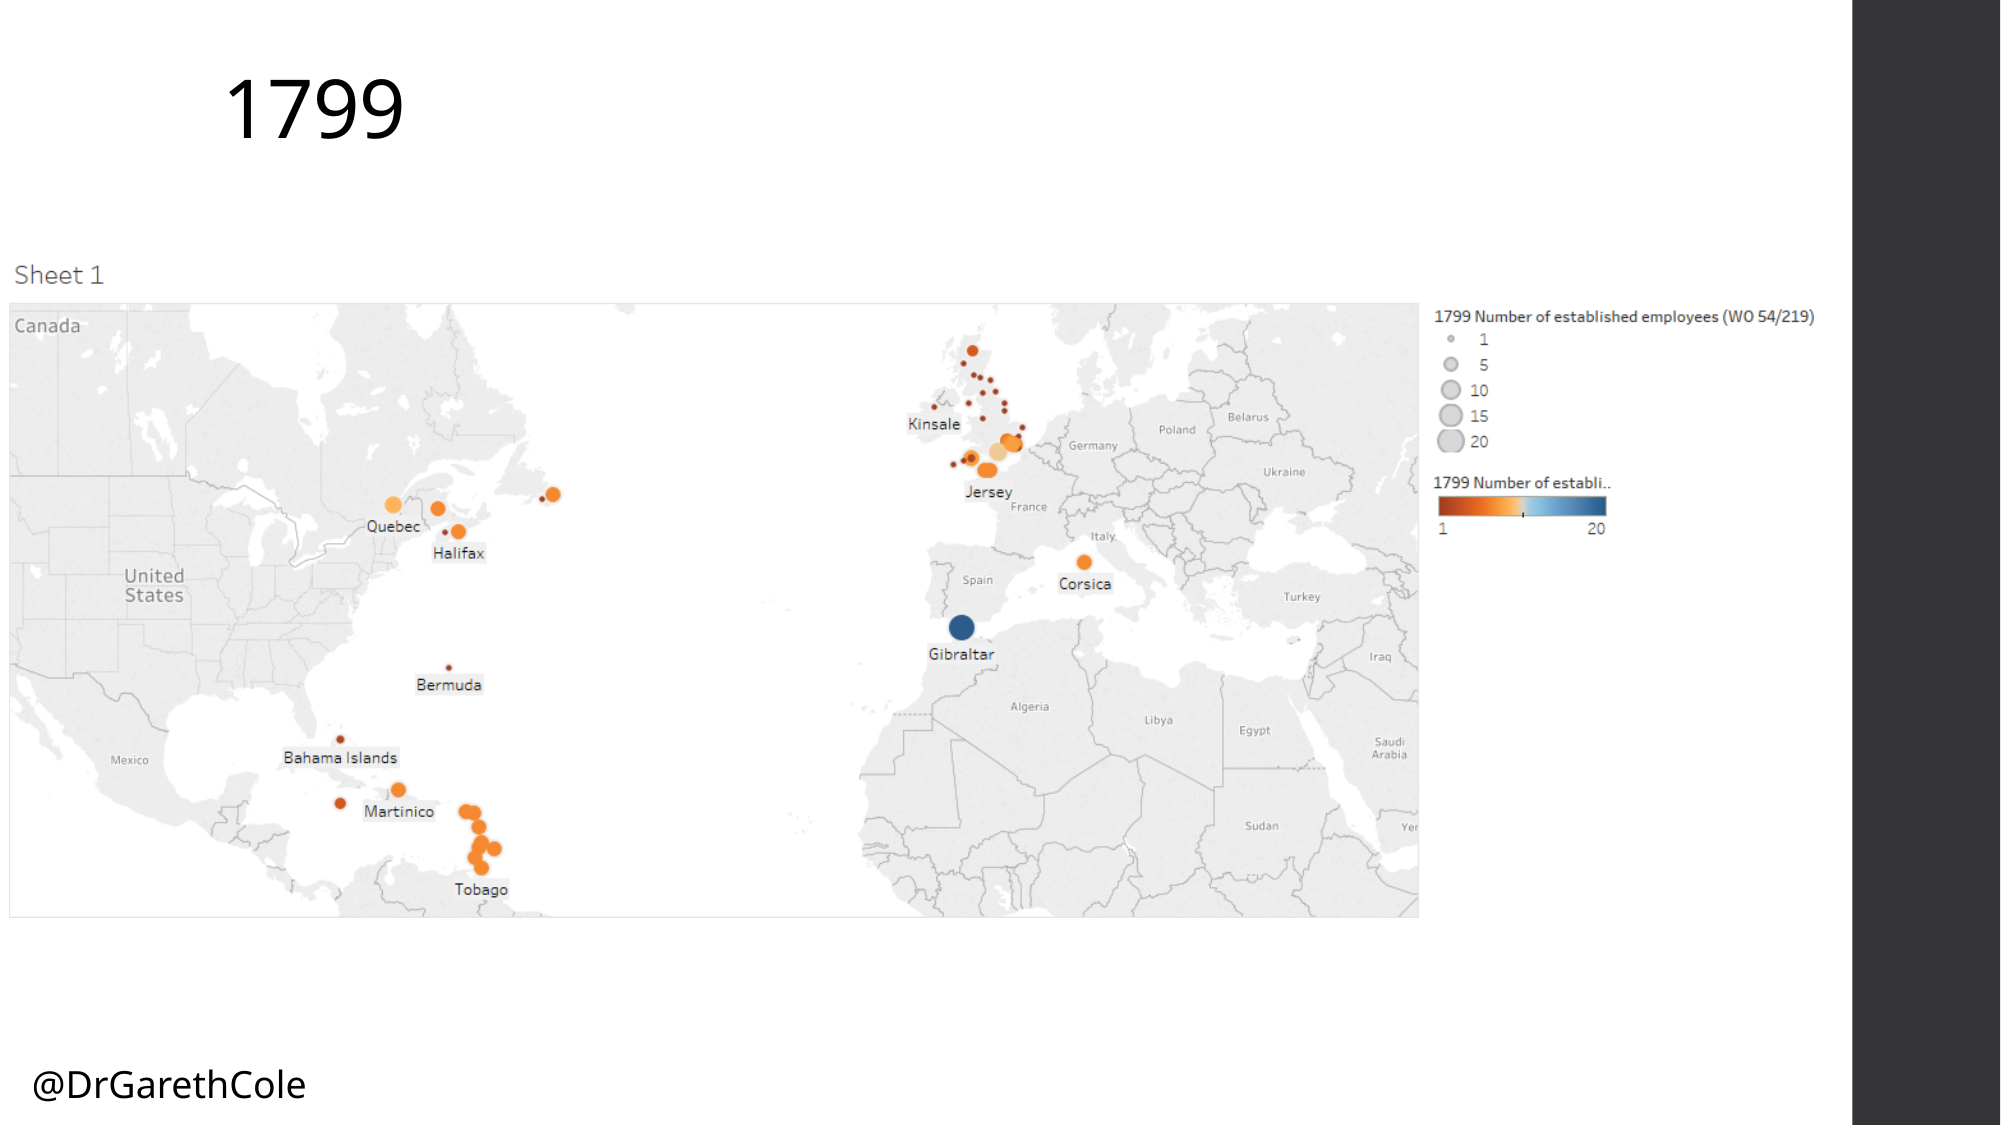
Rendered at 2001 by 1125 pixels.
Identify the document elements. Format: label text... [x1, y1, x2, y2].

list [9, 248, 1819, 918]
text_box @DrGarethCole [17, 1053, 329, 1114]
title 1799 [206, 60, 1797, 164]
